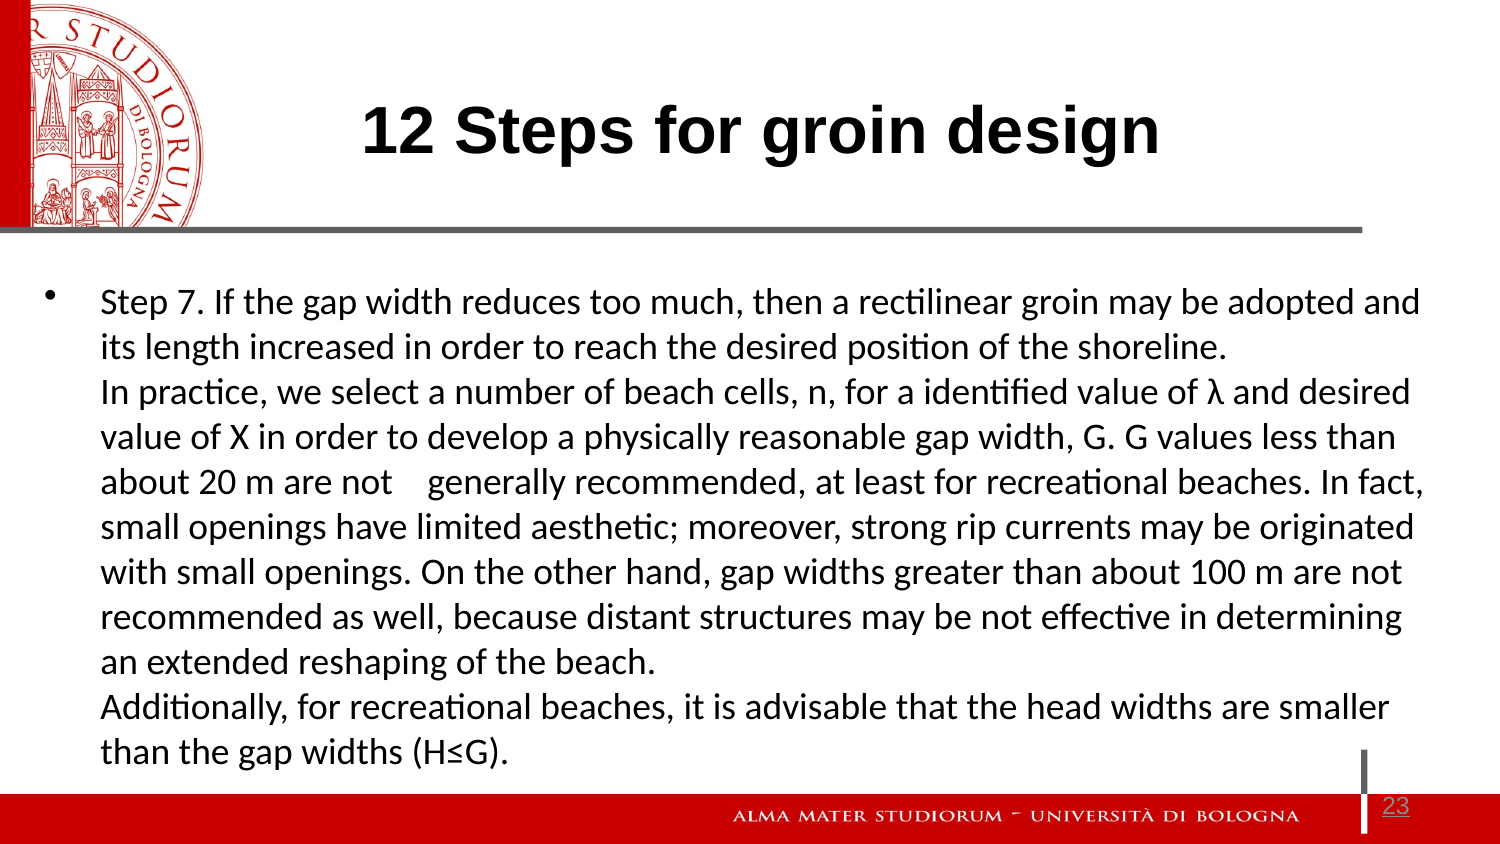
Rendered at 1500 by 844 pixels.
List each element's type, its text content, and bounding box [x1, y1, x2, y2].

picture [0, 794, 1500, 844]
slide_number 23 [1074, 782, 1425, 827]
picture [31, 0, 211, 226]
list Step 7. If the gap width reduces too much, then a rectilinear groin may be adopted and its length increased in order to reach the desired position of the shoreline. In practice, we select a number of beach cells, n, for a identified value of λ and desired value of X in order to develop a physically reasonable gap width, G. G values less than about 20 m are not generally recommended, at least for recreational beaches. In fact, small openings have limited aesthetic; moreover, strong rip currents may be originated with small openings. On the other hand, gap widths greater than about 100 m are not recommended as well, because distant structures may be not effective in determining an extended reshaping of the beach. Additionally, for recreational beaches, it is advisable that the head widths are smaller than the gap widths (H≤G). [29, 269, 1447, 780]
text_box 12 Steps for groin design [194, 79, 1329, 174]
